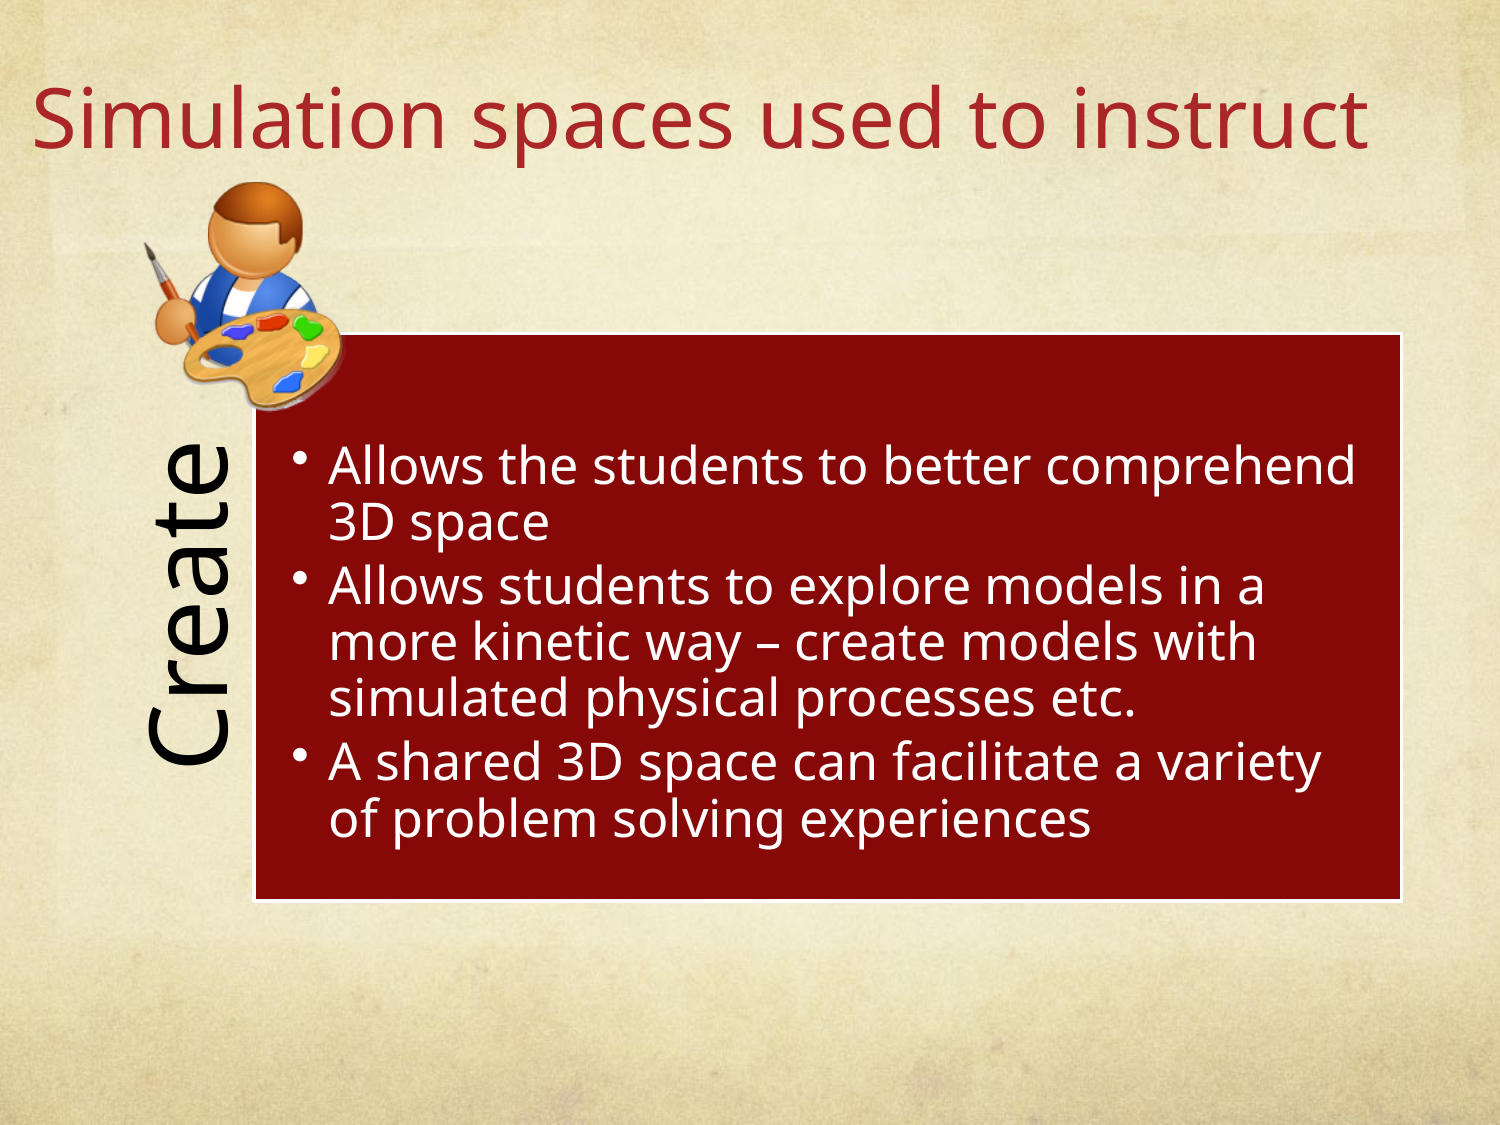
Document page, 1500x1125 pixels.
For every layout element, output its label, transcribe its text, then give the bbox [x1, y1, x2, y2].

picture [0, 0, 1500, 1125]
title Simulation spaces used to instruct [4, 28, 1392, 201]
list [92, 173, 1443, 903]
